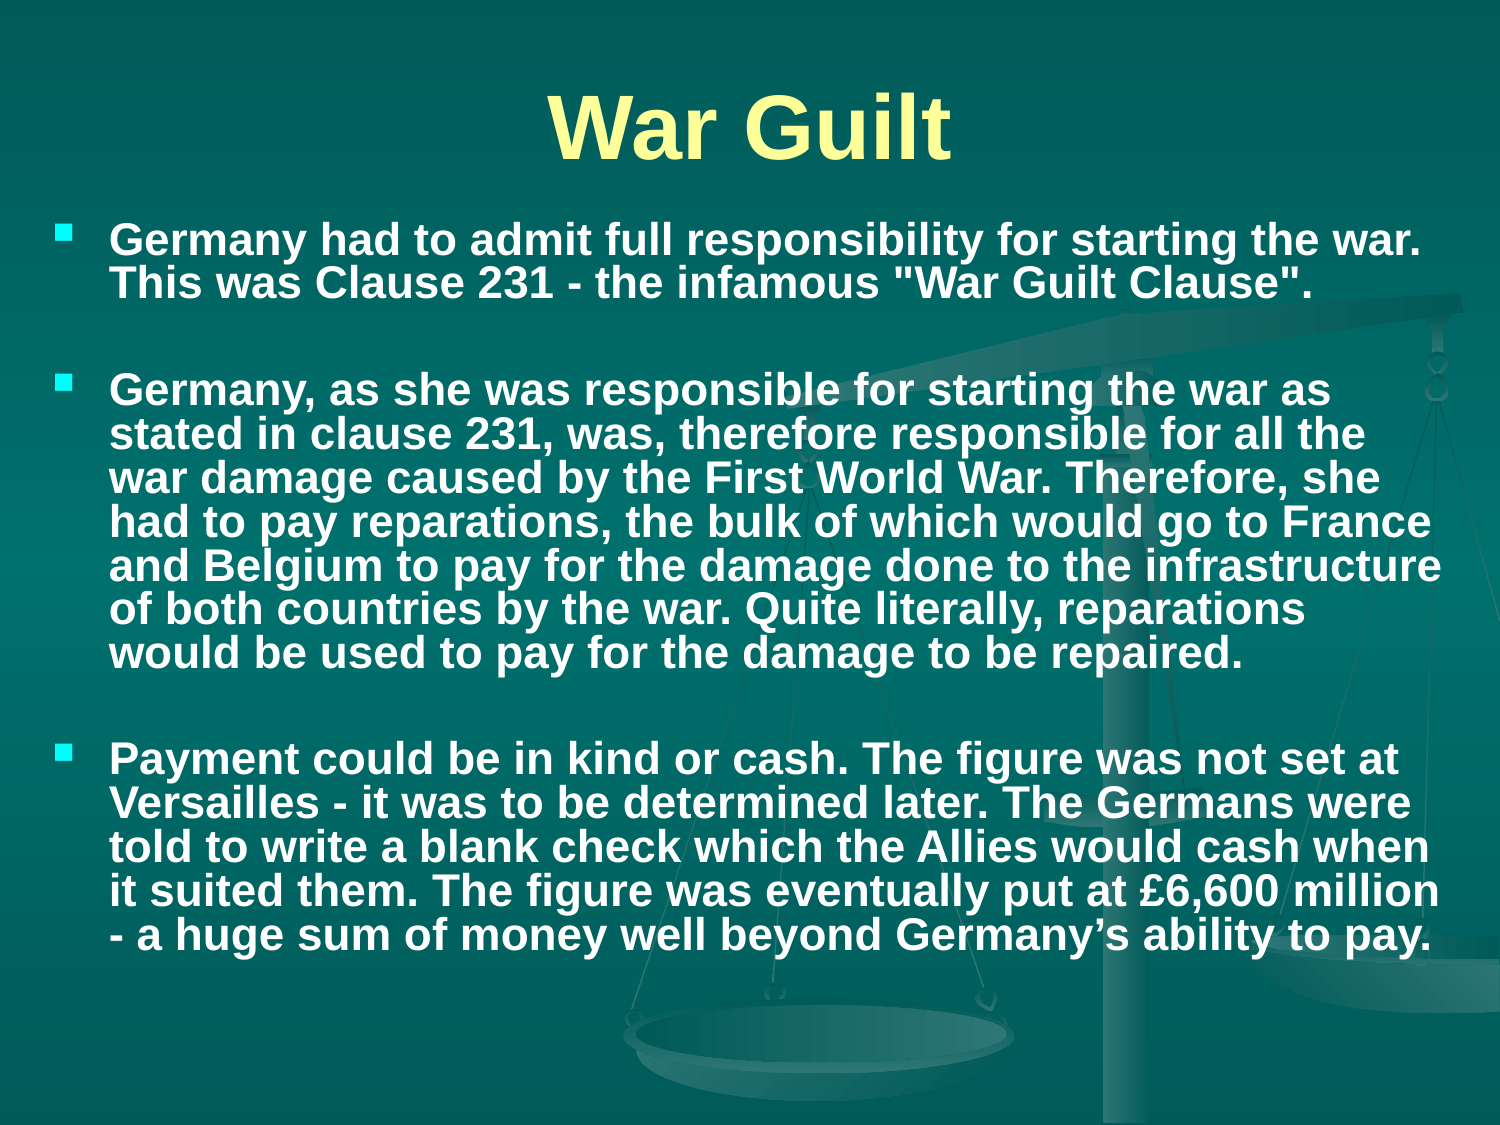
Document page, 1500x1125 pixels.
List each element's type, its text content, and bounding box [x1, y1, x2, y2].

list Germany had to admit full responsibility for starting the war. This was Clause 231 - the infamous "War Guilt Clause". Germany, as she was responsible for starting the war as stated in clause 231, was, therefore responsible for all the war damage caused by the First World War. Therefore, she had to pay reparations, the bulk of which would go to France and Belgium to pay for the damage done to the infrastructure of both countries by the war. Quite literally, reparations would be used to pay for the damage to be repaired. Payment could be in kind or cash. The figure was not set at Versailles - it was to be determined later. The Germans were told to write a blank check which the Allies would cash when it suited them. The figure was eventually put at £6,600 million - a huge sum of money well beyond Germany’s ability to pay. [37, 212, 1463, 1125]
title War Guilt [74, 45, 1426, 201]
